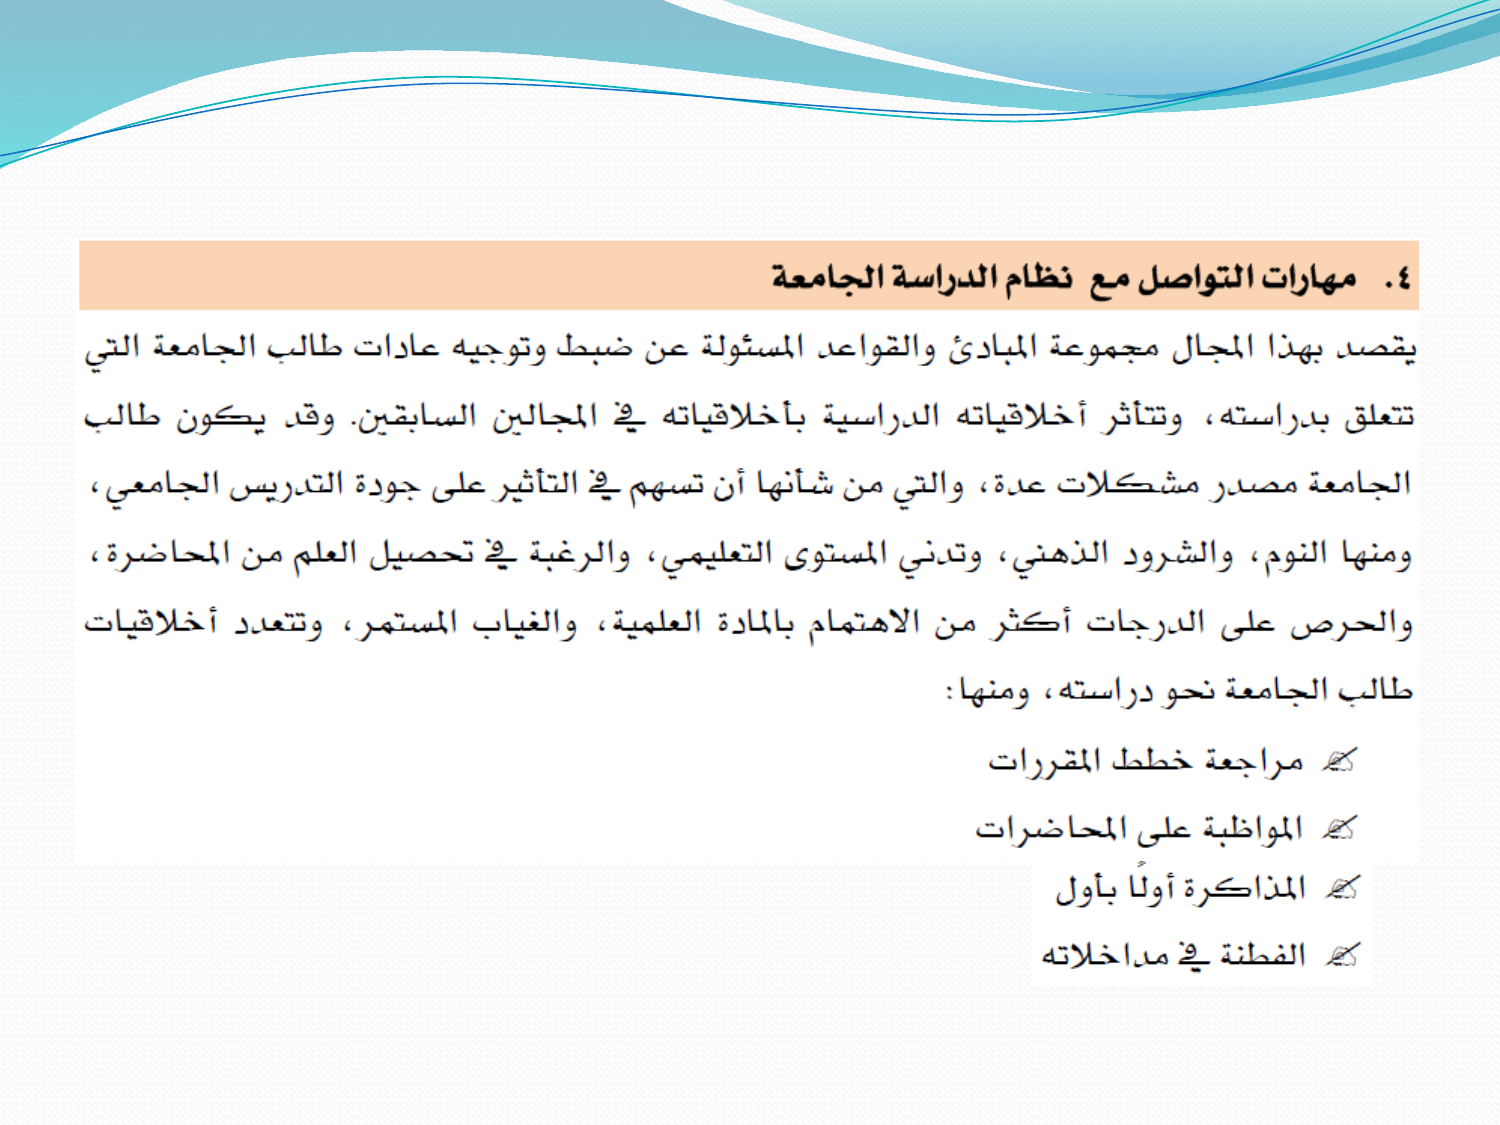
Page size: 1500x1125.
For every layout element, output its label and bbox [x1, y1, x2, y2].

text_box [74, 237, 1419, 987]
